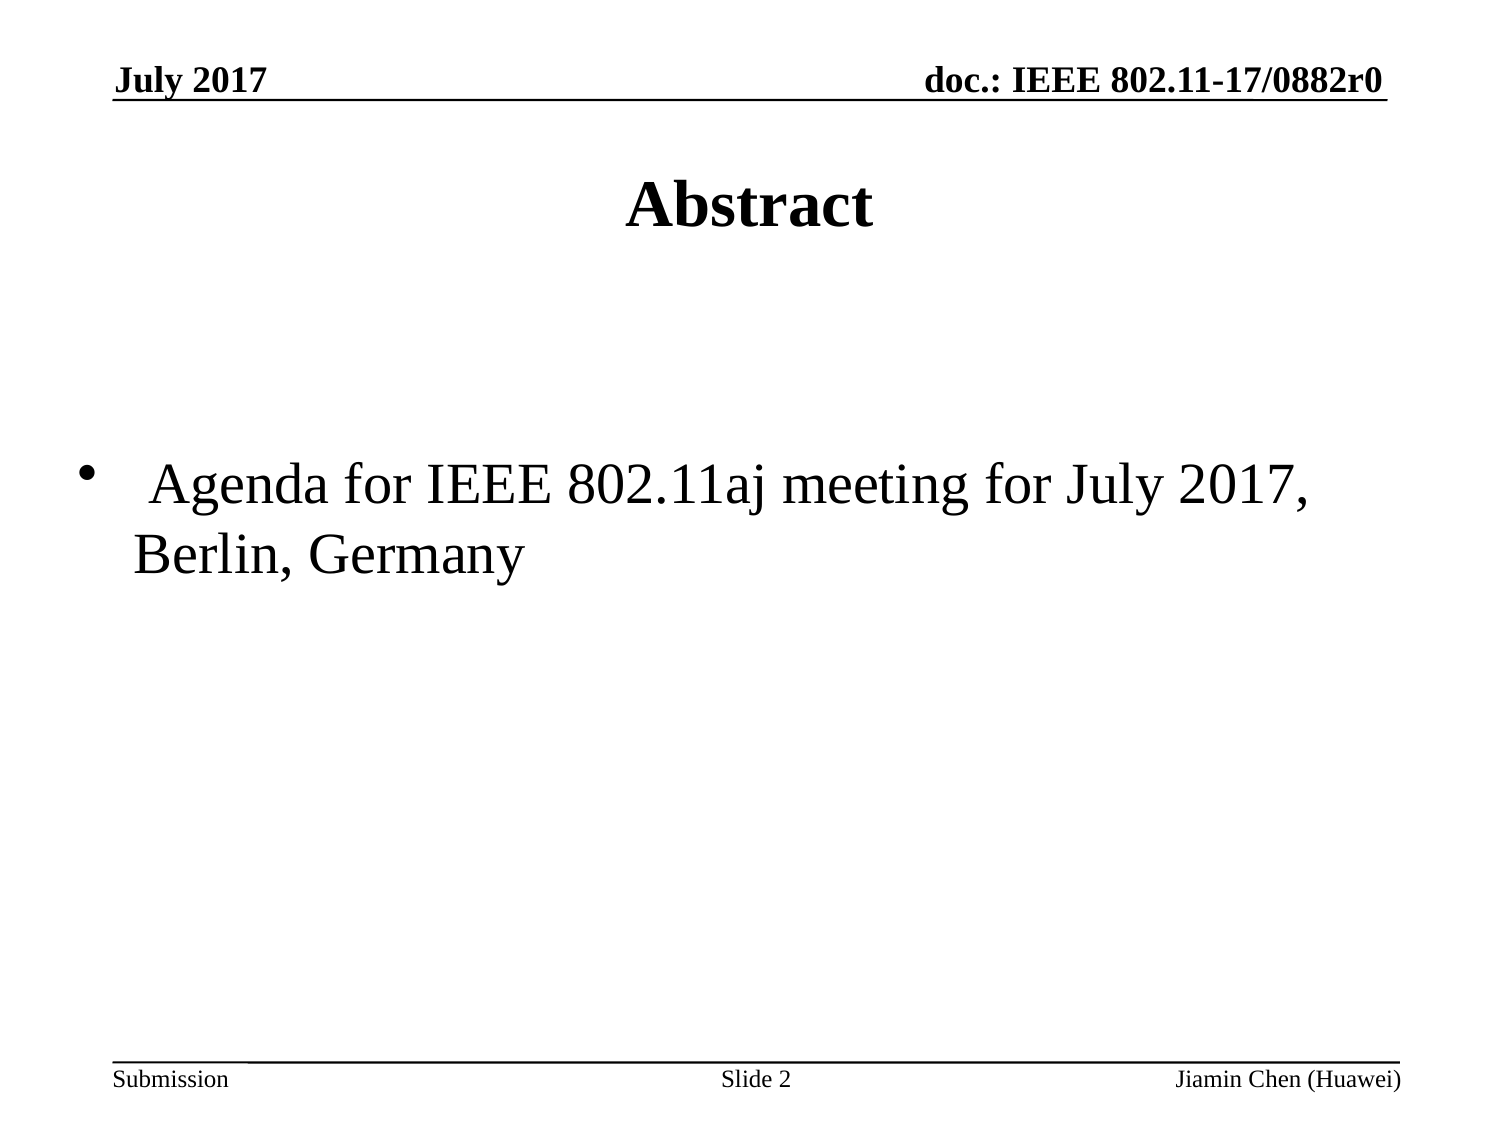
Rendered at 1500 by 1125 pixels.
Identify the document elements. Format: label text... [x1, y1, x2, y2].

text_box Agenda for IEEE 802.11aj meeting for July 2017, Berlin, Germany [62, 437, 1450, 713]
text_box Abstract [112, 112, 1388, 288]
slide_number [114, 54, 274, 101]
footer Jiamin Chen (Huawei) [480, 1061, 1402, 1093]
